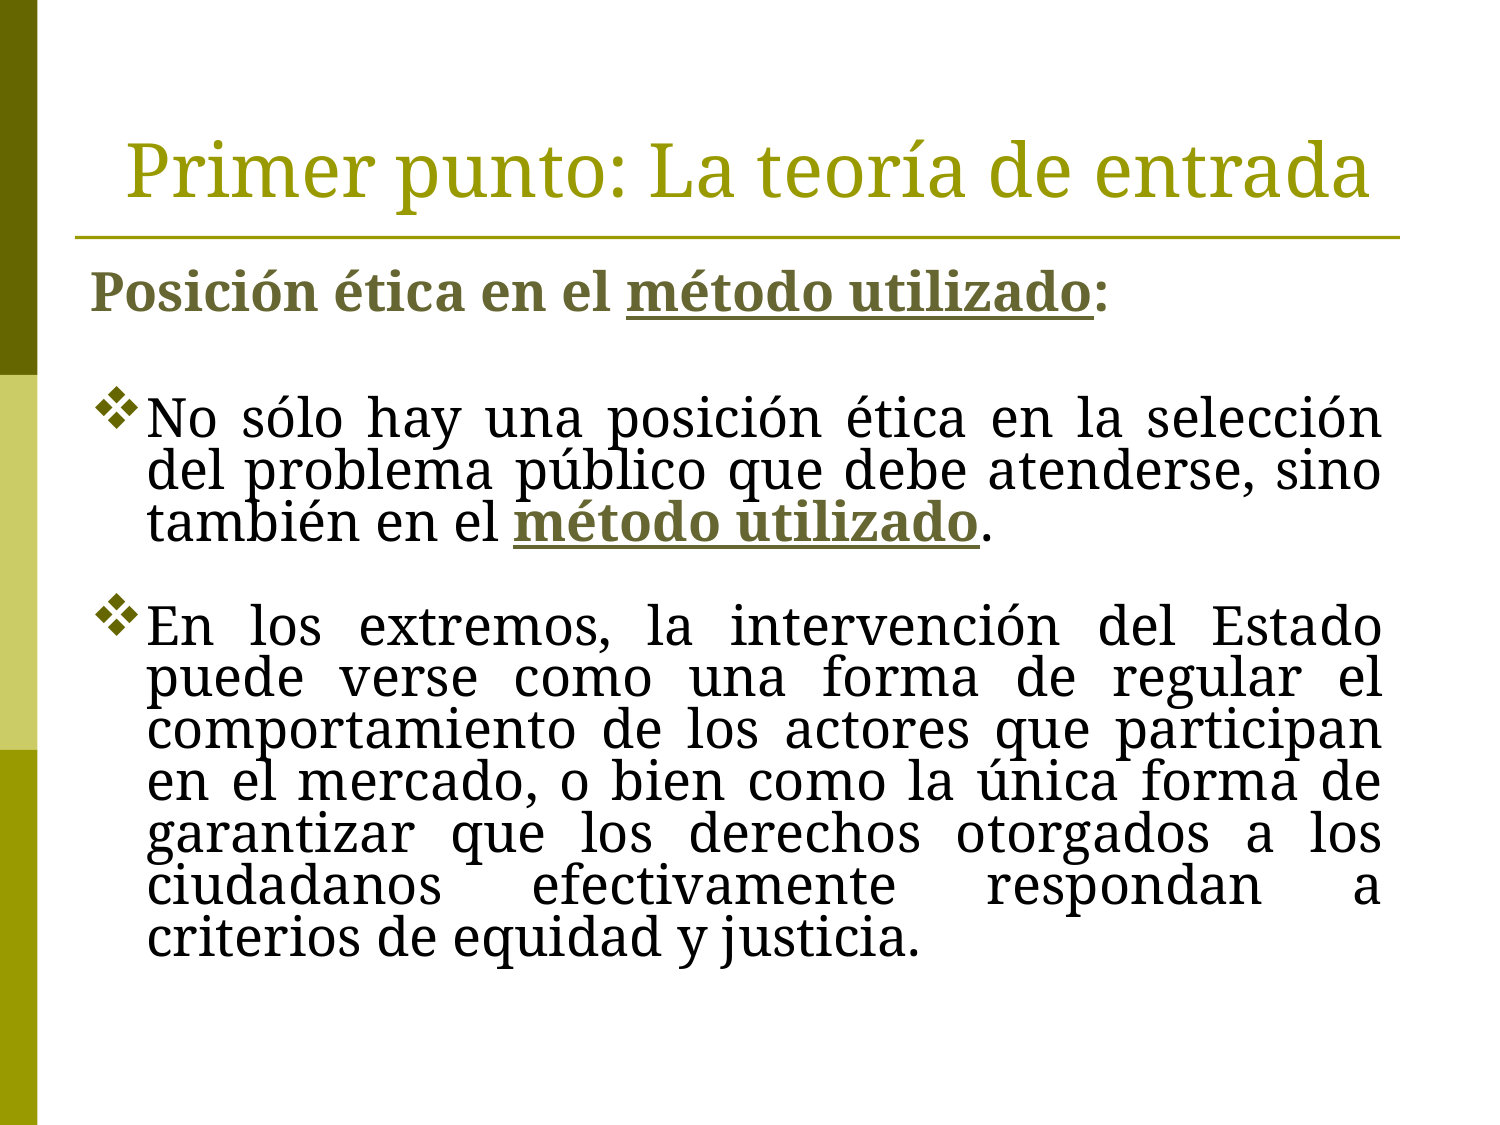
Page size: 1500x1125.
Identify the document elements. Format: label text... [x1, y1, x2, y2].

title Primer punto: La teoría de entrada [74, 32, 1426, 221]
list Posición ética en el método utilizado: No sólo hay una posición ética en la selección del problema público que debe atenderse, sino también en el método utilizado. En los extremos, la intervención del Estado puede verse como una forma de regular el comportamiento de los actores que participan en el mercado, o bien como la única forma de garantizar que los derechos otorgados a los ciudadanos efectivamente respondan a criterios de equidad y justicia. [74, 262, 1400, 1000]
